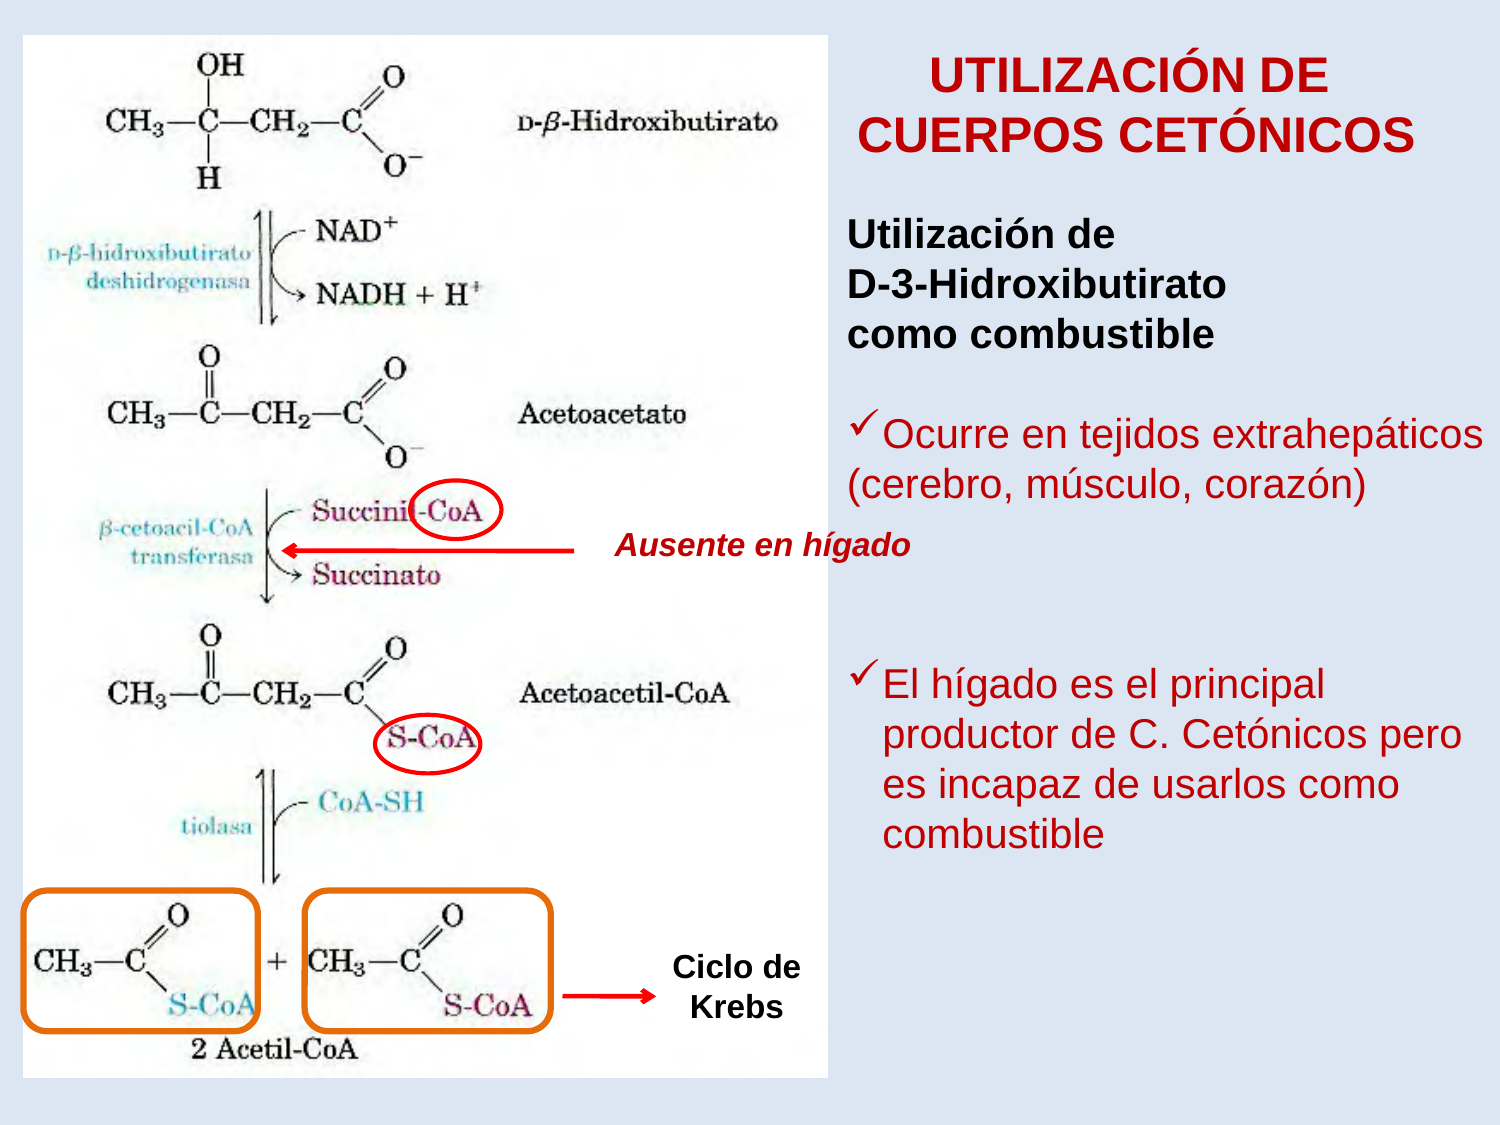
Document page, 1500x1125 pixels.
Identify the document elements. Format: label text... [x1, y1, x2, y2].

text_box Utilización de D-3-Hidroxibutirato como combustible Ocurre en tejidos extrahepáticos (cerebro, músculo, corazón) El hígado es el principal productor de C. Cetónicos pero es incapaz de usarlos como combustible [832, 199, 1500, 1125]
text_box Ausente en hígado [833, 515, 927, 571]
text_box UTILIZACIÓN DE CUERPOS CETÓNICOS [830, 35, 1500, 199]
picture [23, 34, 829, 1078]
